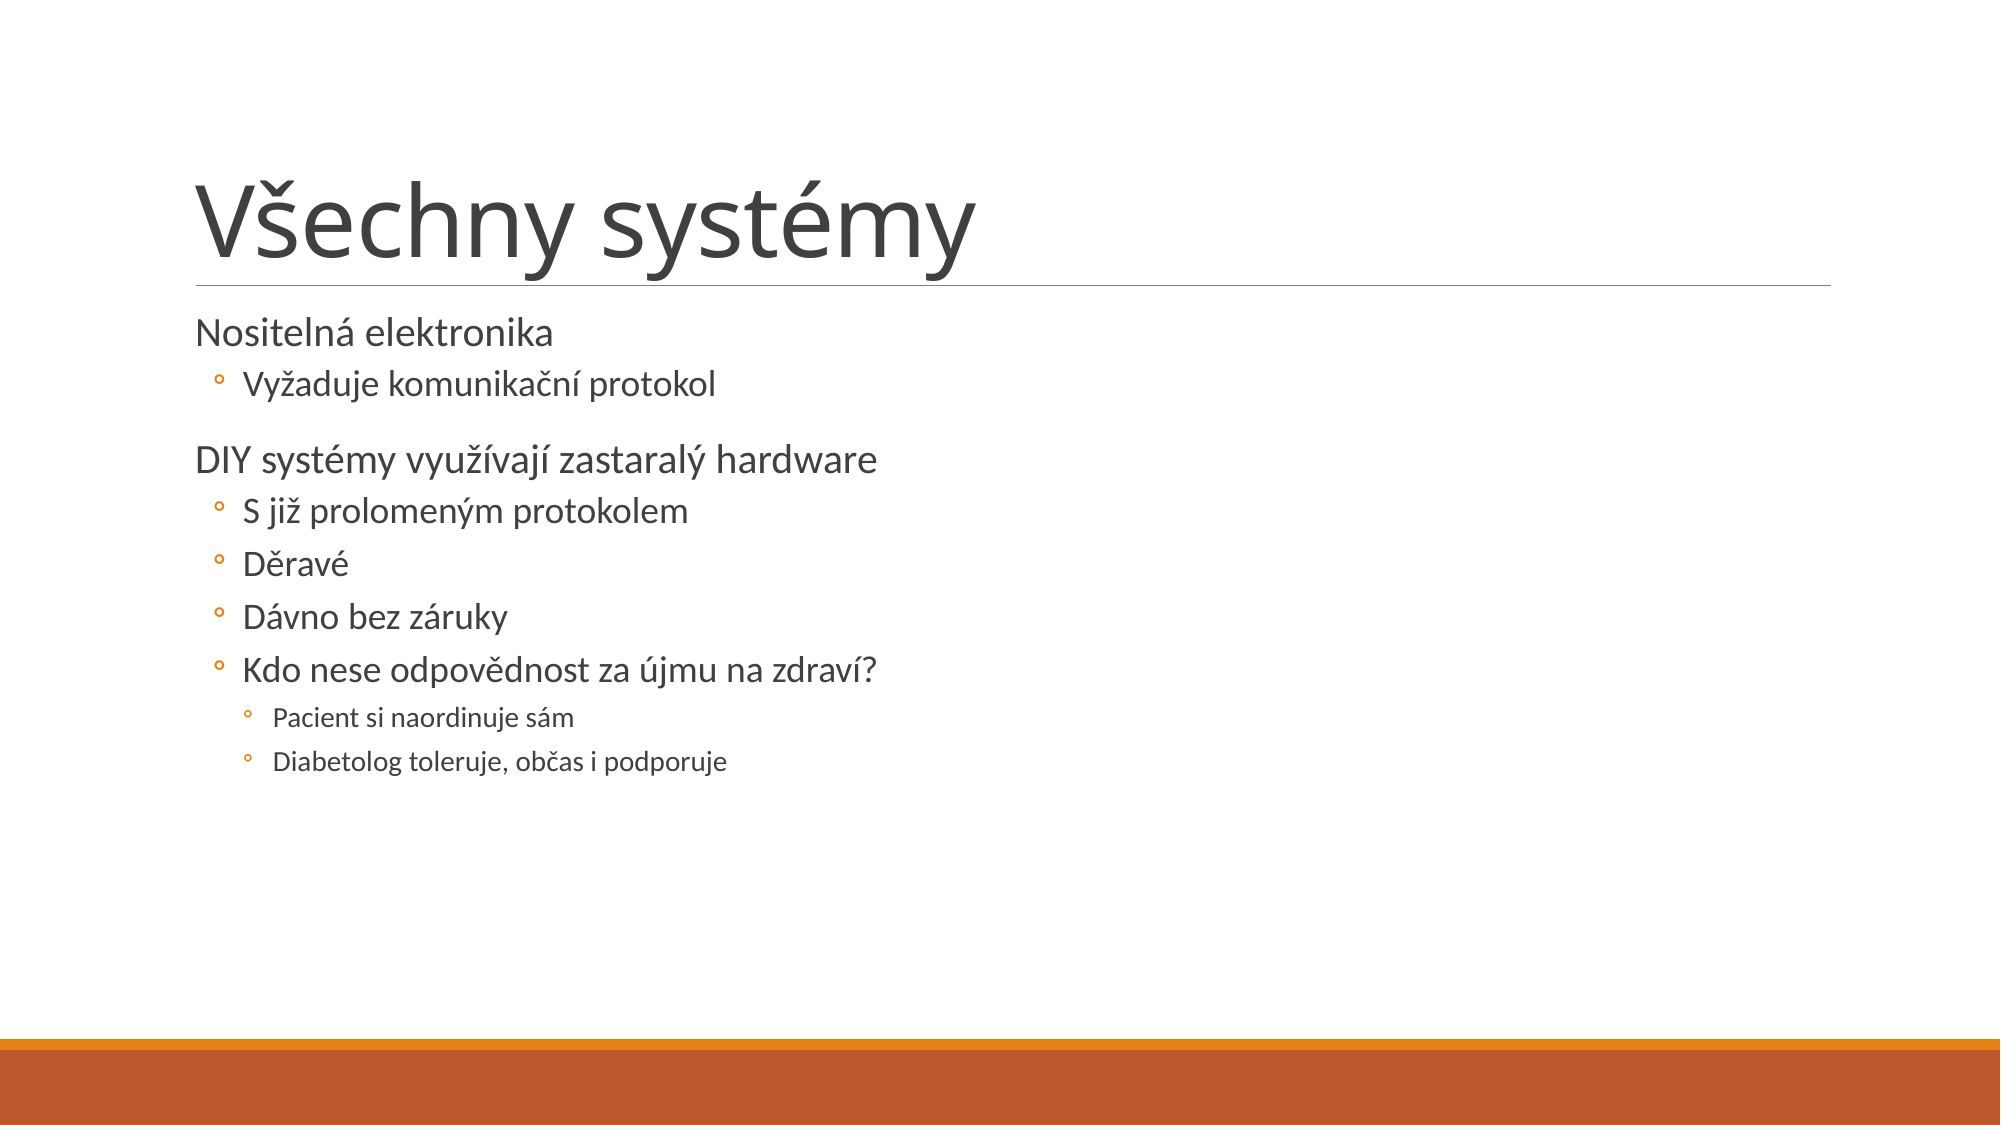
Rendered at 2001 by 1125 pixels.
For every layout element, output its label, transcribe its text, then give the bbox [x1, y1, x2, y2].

title Všechny systémy [180, 47, 1830, 285]
list Nositelná elektronika Vyžaduje komunikační protokol DIY systémy využívají zastaralý hardware S již prolomeným protokolem Děravé Dávno bez záruky Kdo nese odpovědnost za újmu na zdraví? Pacient si naordinuje sám Diabetolog toleruje, občas i podporuje [180, 302, 1830, 963]
